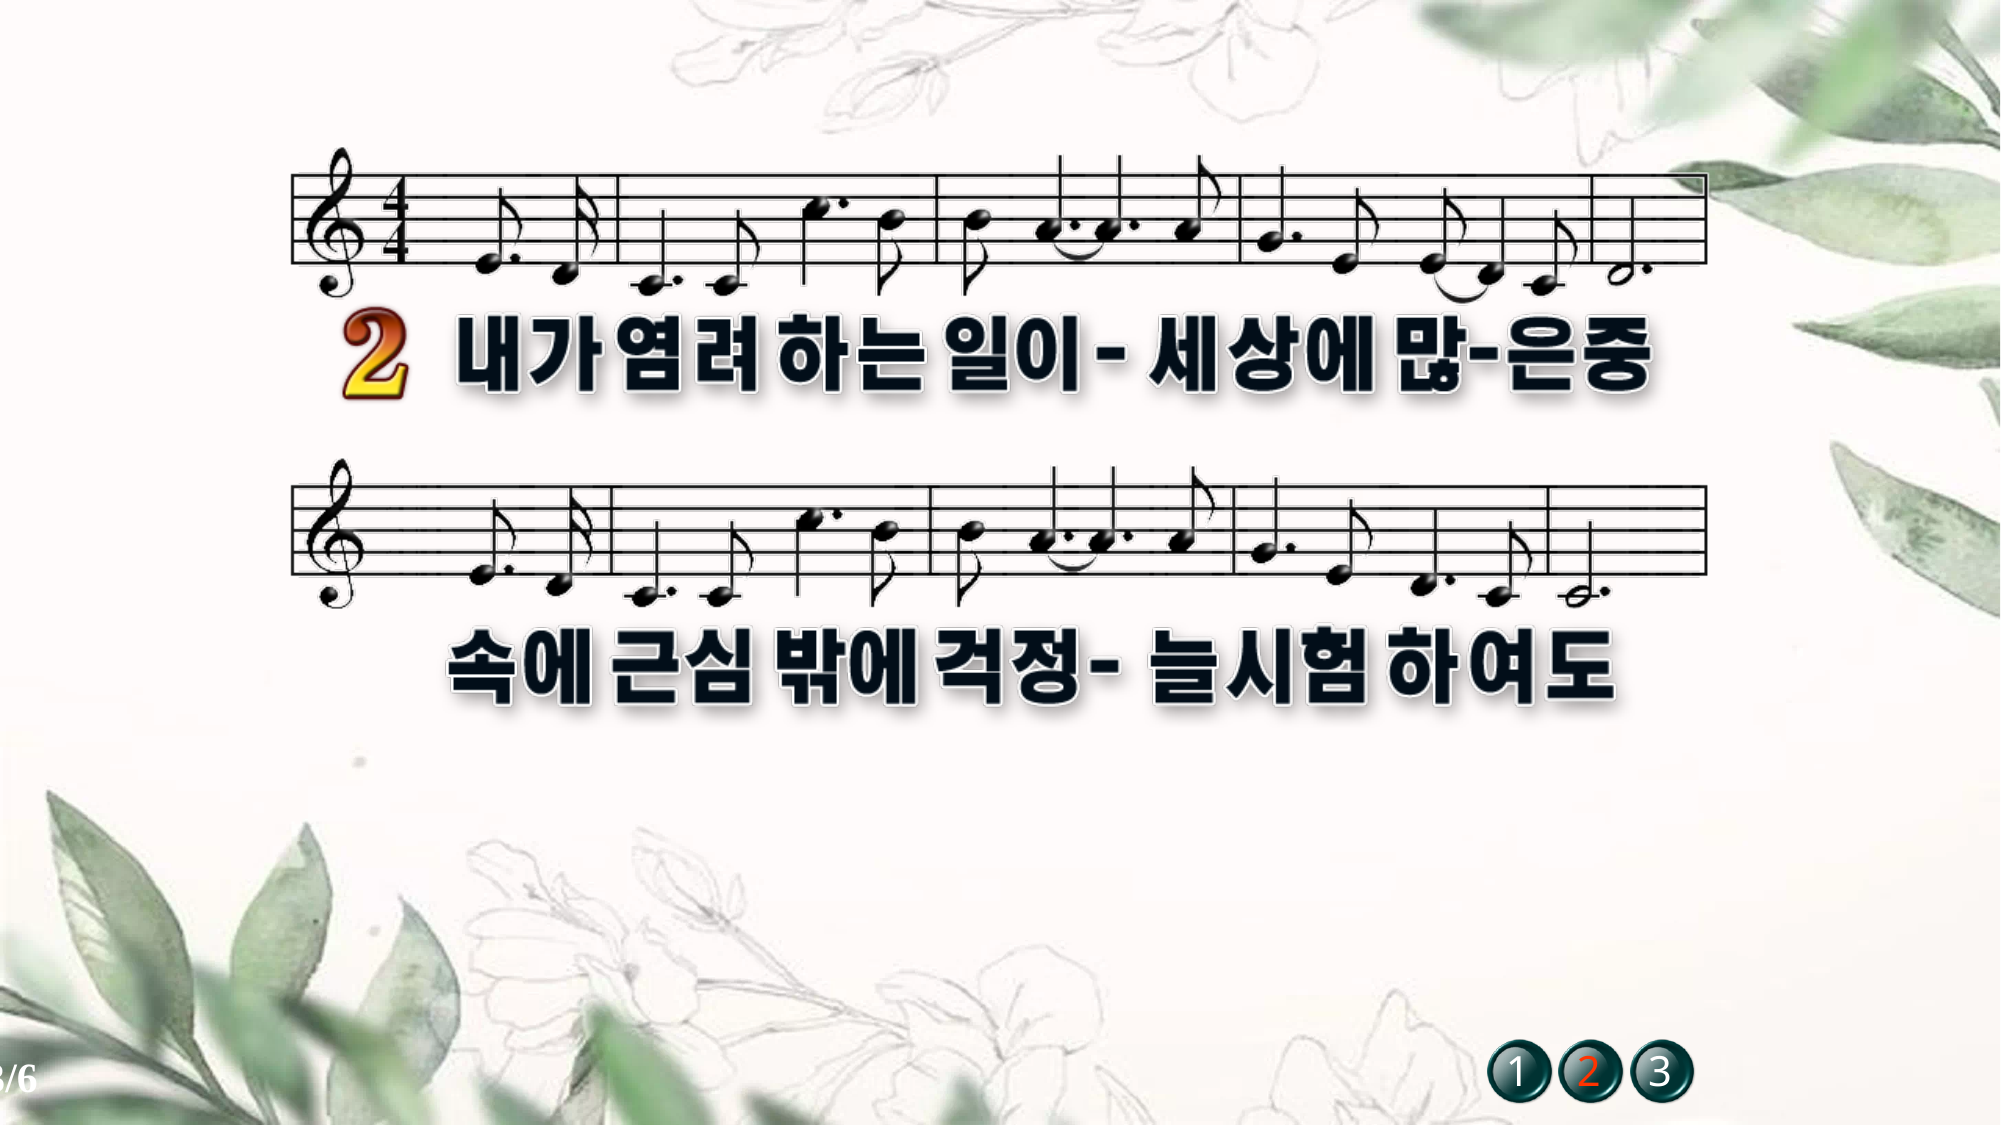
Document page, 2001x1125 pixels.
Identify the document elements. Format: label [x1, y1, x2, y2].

picture [0, 0, 2001, 1125]
text_box [1484, 1035, 1555, 1106]
text_box [1627, 1035, 1697, 1106]
text_box [1555, 1035, 1626, 1106]
